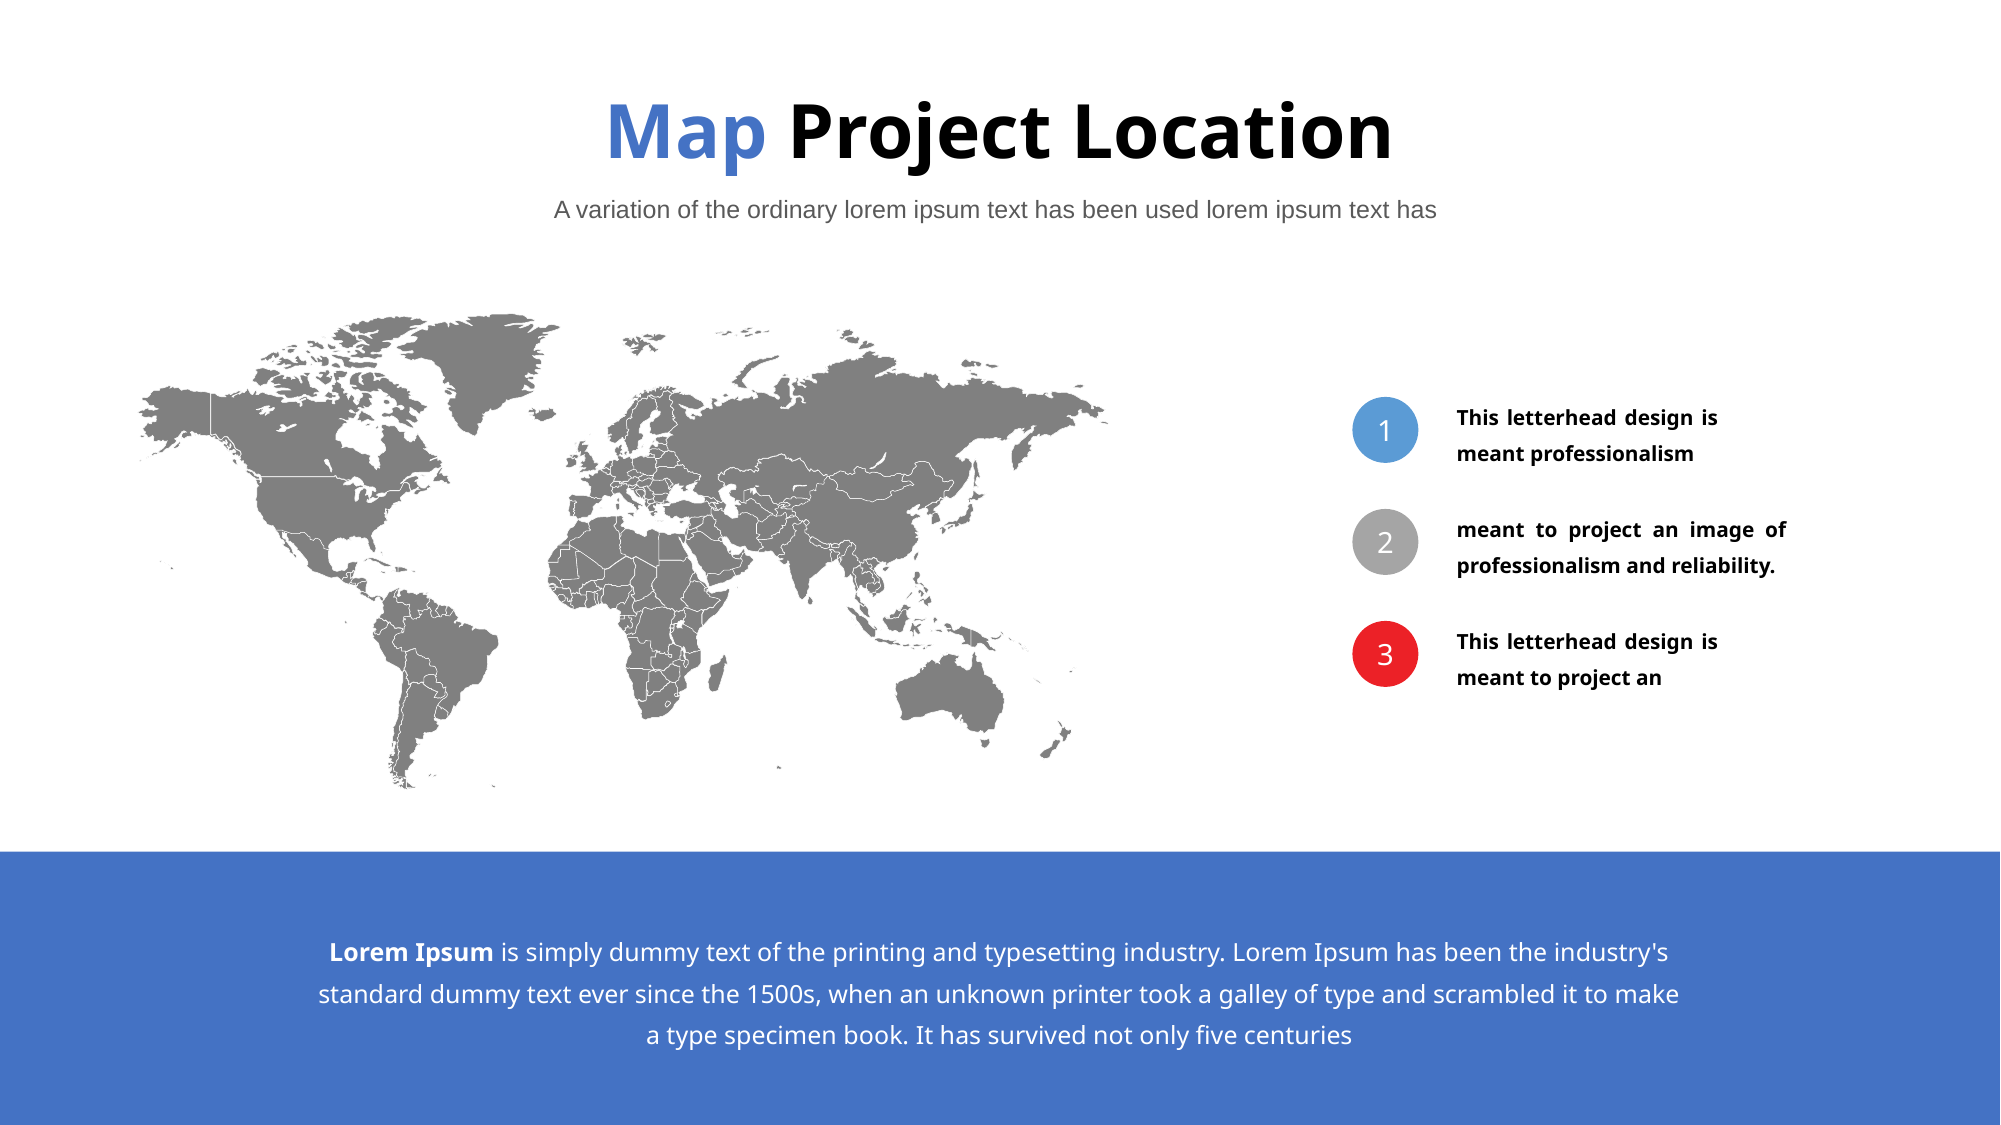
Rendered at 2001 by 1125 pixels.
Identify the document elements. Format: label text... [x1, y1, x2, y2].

text_box [1351, 519, 1360, 565]
text_box meant to project an image of professionalism and reliability. [1456, 508, 1786, 575]
text_box 2 [1360, 516, 1411, 567]
title Map Project Location [137, 78, 1863, 191]
text_box [1351, 407, 1360, 453]
text_box [1363, 507, 1408, 516]
text_box This letterhead design is meant professionalism [1456, 396, 1718, 463]
text_box [1362, 455, 1409, 464]
text_box [1411, 631, 1420, 677]
text_box [0, 850, 2000, 1125]
text_box [1363, 619, 1408, 628]
text_box This letterhead design is meant to project an [1456, 620, 1718, 687]
text_box [1351, 631, 1360, 677]
text_box [1363, 395, 1408, 404]
text_box [1411, 519, 1420, 565]
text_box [137, 312, 1109, 790]
subtitle A variation of the ordinary lorem ipsum text has been used lorem ipsum text has [137, 191, 1863, 227]
text_box [1362, 567, 1409, 576]
text_box [1362, 679, 1409, 688]
text_box [1411, 407, 1420, 453]
text_box 1 [1360, 404, 1411, 455]
text_box 3 [1360, 628, 1411, 679]
text_box Lorem Ipsum is simply dummy text of the printing and typesetting industry. Lorem Ipsum has been the industry's standard dummy text ever since the 1500s, when an unknown printer took a galley of type and scrambled it to make a type specimen book. It has survived not only five centuries [293, 917, 1707, 1058]
